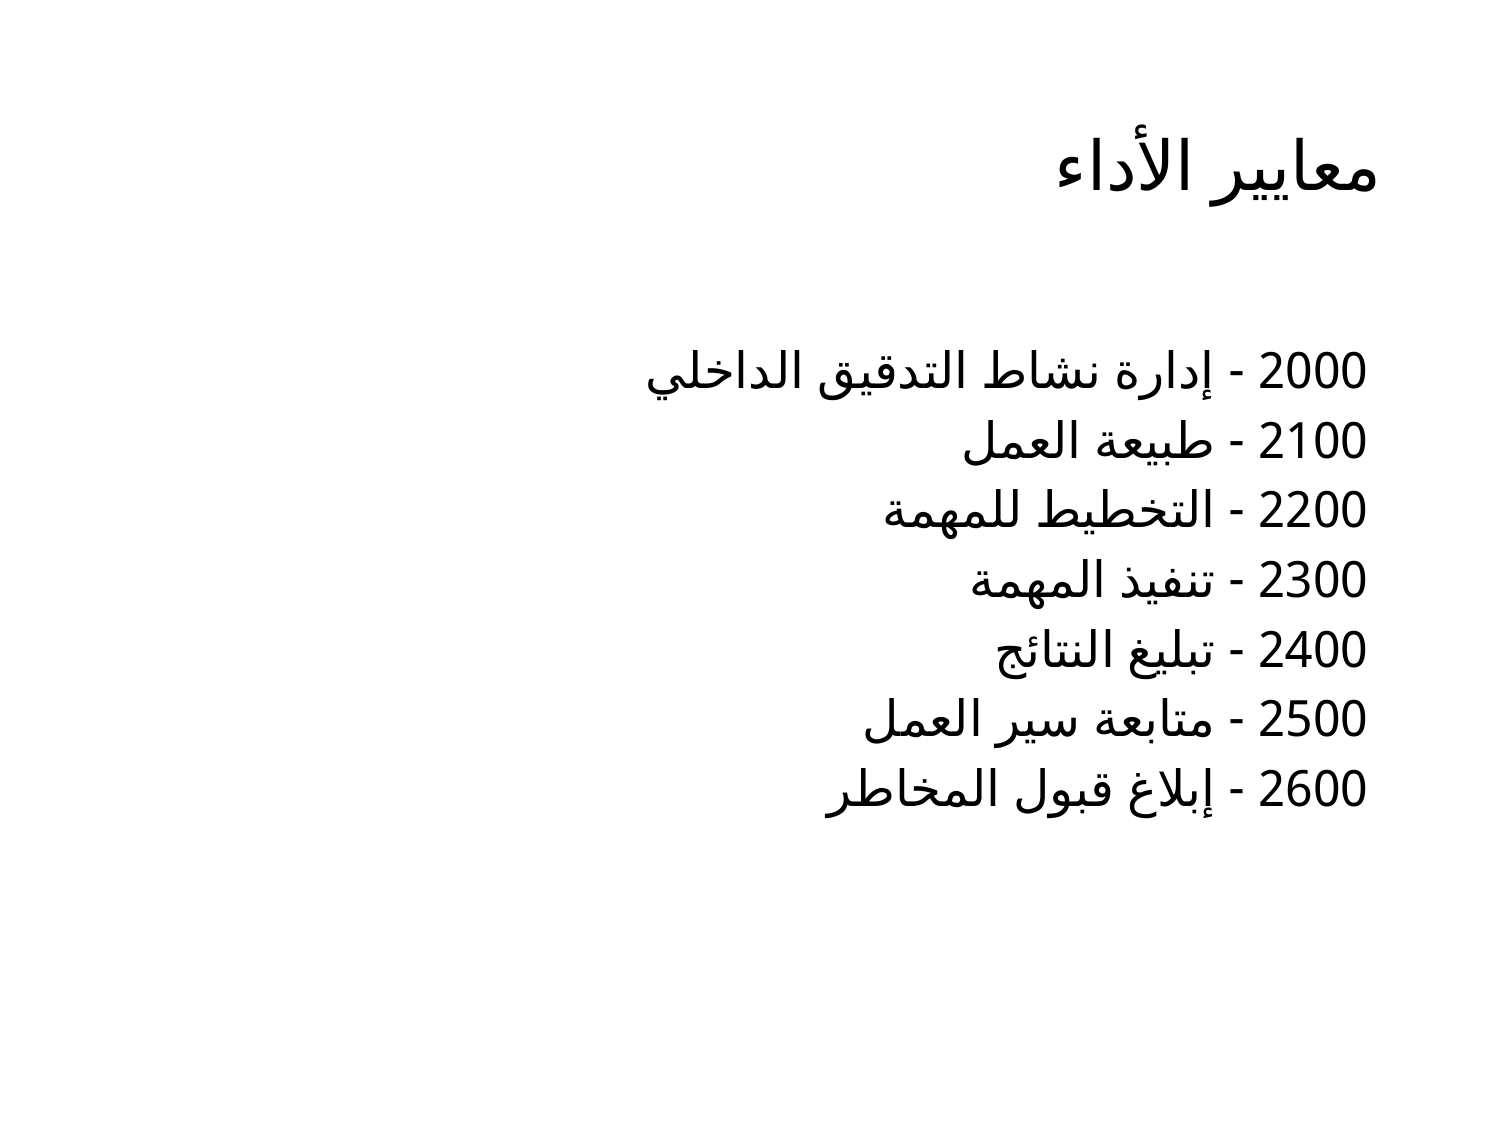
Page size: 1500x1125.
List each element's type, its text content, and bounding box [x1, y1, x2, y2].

title معايير الأداء [103, 59, 1397, 278]
list 2000 - إدارة نشاط التدقيق الداخلي 2100 - طبيعة العمل 2200 - التخطيط للمهمة 2300 - تنفيذ المهمة 2400 - تبليغ النتائج 2500 - متابعة سير العمل 2600 - إبلاغ قبول المخاطر [103, 338, 1397, 1014]
